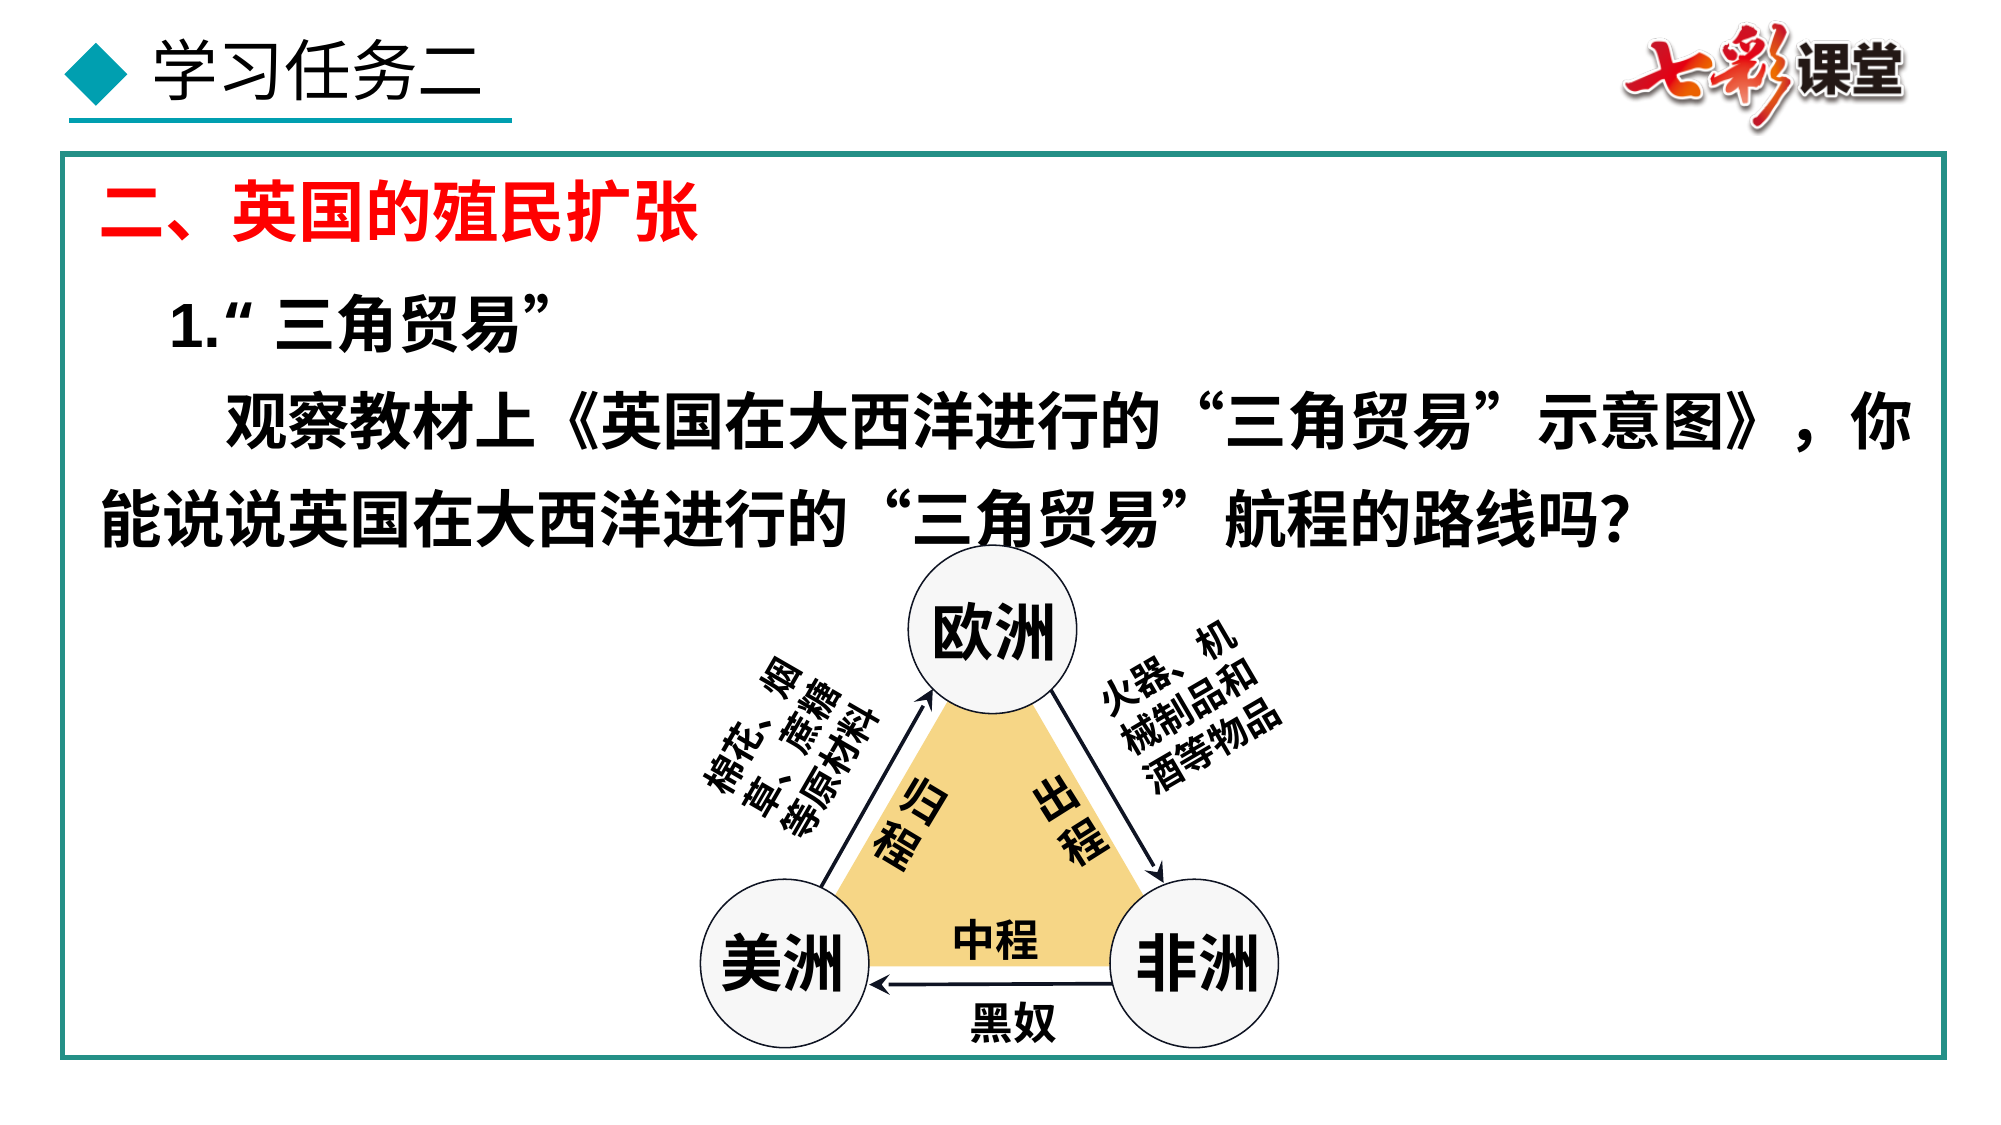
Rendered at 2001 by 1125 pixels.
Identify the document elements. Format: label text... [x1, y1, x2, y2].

text_box 二、英国的殖民扩张 [83, 128, 753, 286]
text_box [699, 544, 1288, 1057]
picture [1618, 16, 1913, 136]
text_box 1.“三角贸易” 观察教材上《英国在大西洋进行的“三角贸易”示意图》，你能说说英国在大西洋进行的“三角贸易”航程的路线吗？ [85, 254, 1928, 562]
